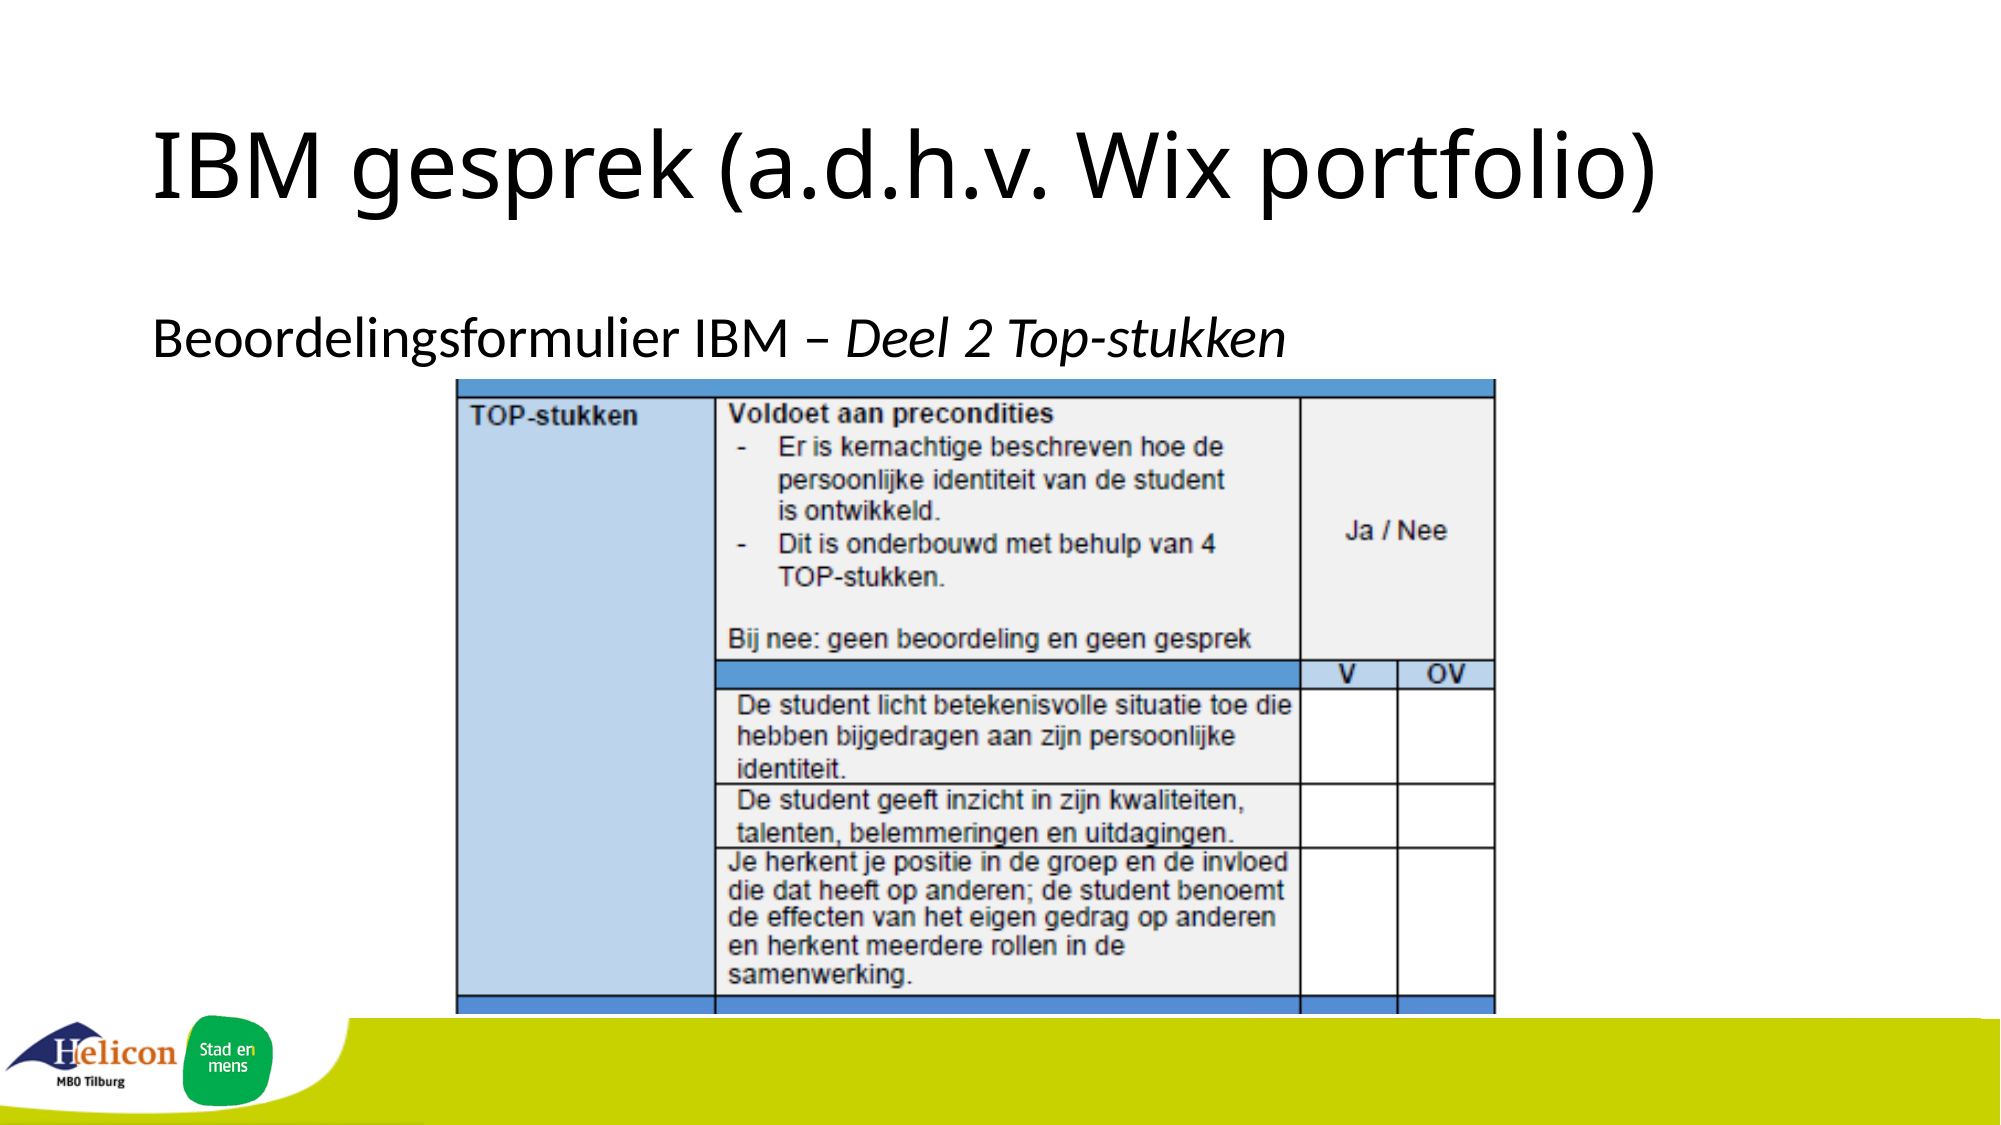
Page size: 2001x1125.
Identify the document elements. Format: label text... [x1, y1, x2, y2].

picture [413, 379, 1518, 1014]
picture [0, 1014, 424, 1125]
list Beoordelingsformulier IBM – Deel 2 Top-stukken [137, 299, 1863, 1014]
title IBM gesprek (a.d.h.v. Wix portfolio) [137, 59, 1863, 278]
